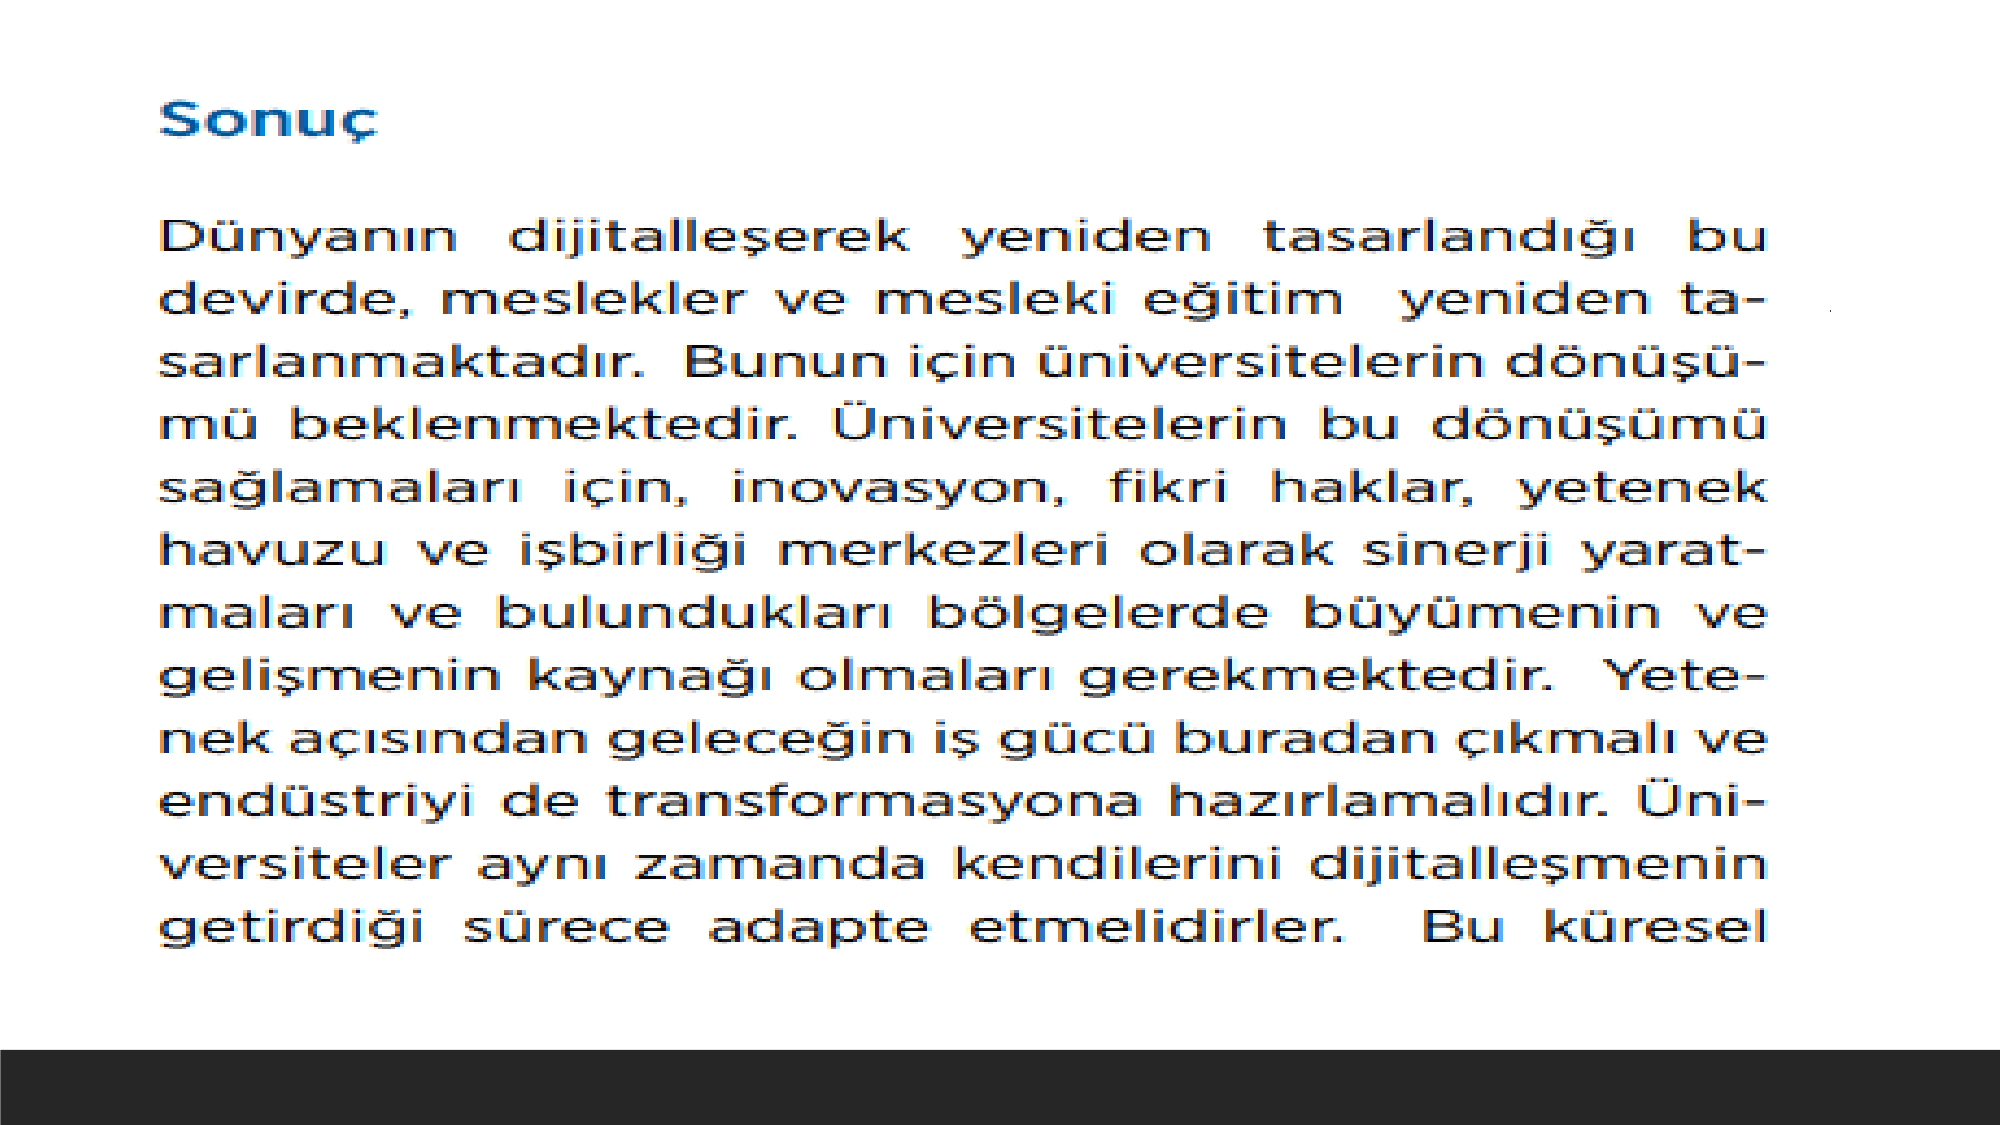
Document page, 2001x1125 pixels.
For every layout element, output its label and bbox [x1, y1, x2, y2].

picture [142, 91, 1831, 964]
